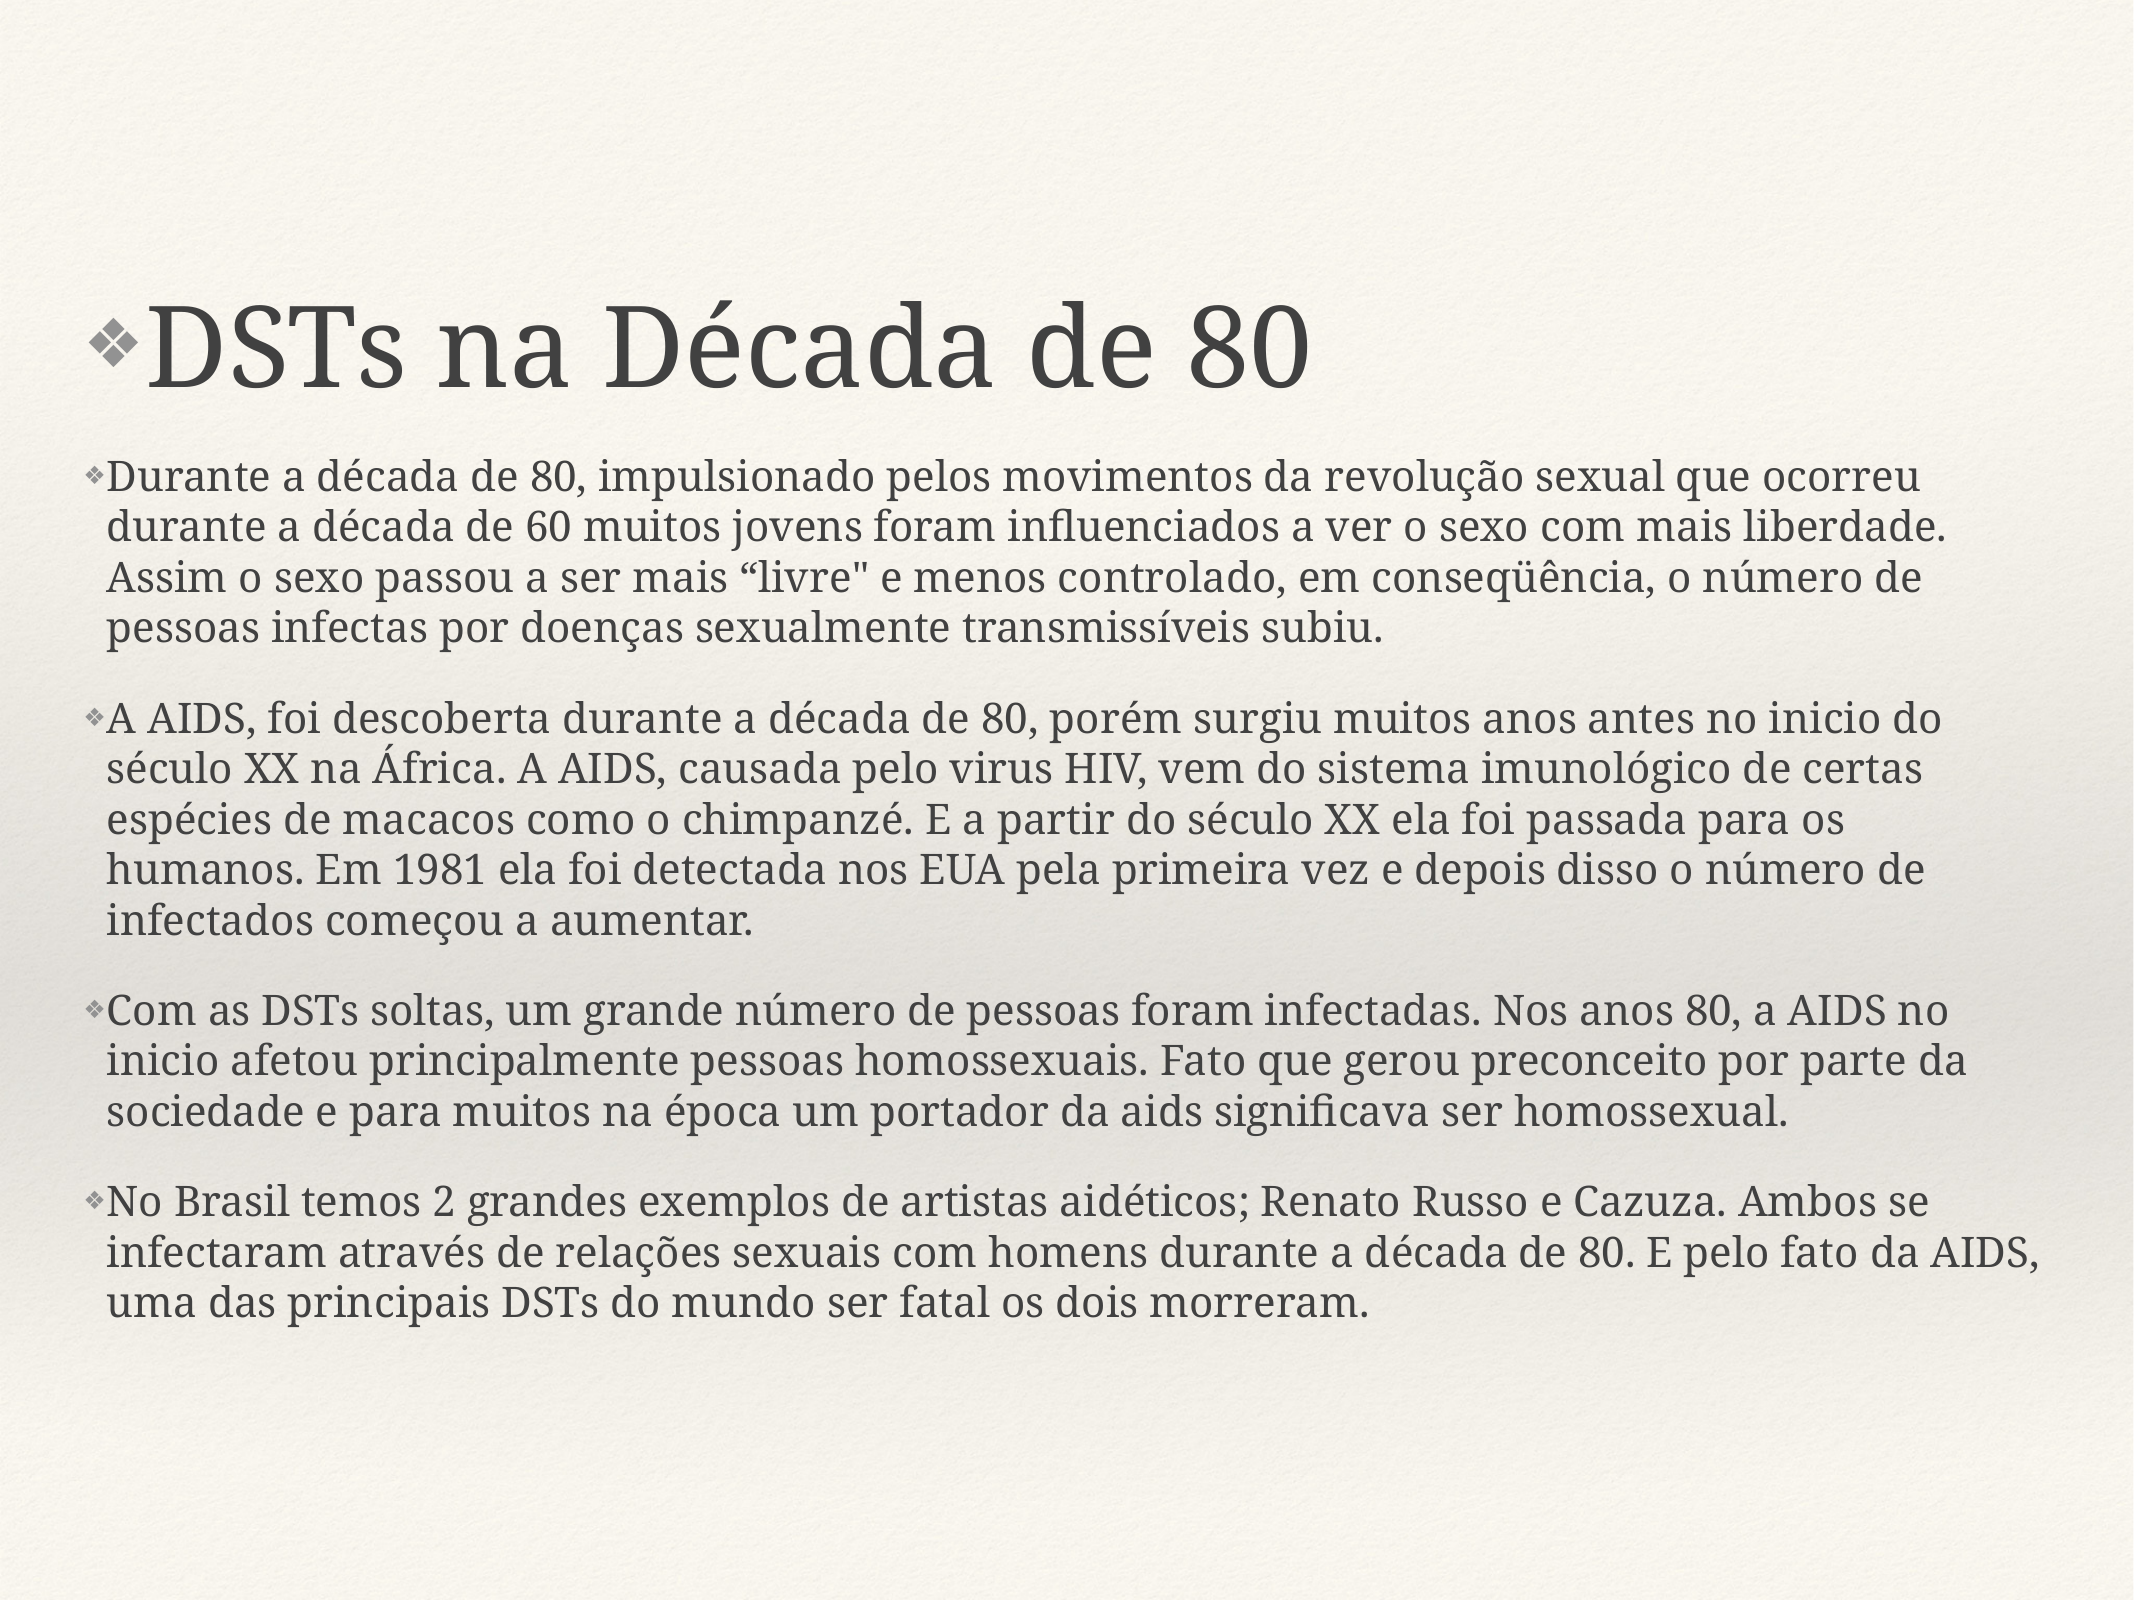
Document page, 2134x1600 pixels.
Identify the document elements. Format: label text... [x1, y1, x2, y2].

picture [0, 0, 2134, 1600]
list DSTs na Década de 80 Durante a década de 80, impulsionado pelos movimentos da revolução sexual que ocorreu durante a década de 60 muitos jovens foram influenciados a ver o sexo com mais liberdade. Assim o sexo passou a ser mais “livre" e menos controlado, em conseqüência, o número de pessoas infectas por doenças sexualmente transmissíveis subiu. A AIDS, foi descoberta durante a década de 80, porém surgiu muitos anos antes no inicio do século XX na África. A AIDS, causada pelo virus HIV, vem do sistema imunológico de certas espécies de macacos como o chimpanzé. E a partir do século XX ela foi passada para os humanos. Em 1981 ela foi detectada nos EUA pela primeira vez e depois disso o número de infectados começou a aumentar. Com as DSTs soltas, um grande número de pessoas foram infectadas. Nos anos 80, a AIDS no inicio afetou principalmente pessoas homossexuais. Fato que gerou preconceito por parte da sociedade e para muitos na época um portador da aids significava ser homossexual. No Brasil temos 2 grandes exemplos de artistas aidéticos; Renato Russo e Cazuza. Ambos se infectaram através de relações sexuais com homens durante a década de 80. E pelo fato da AIDS, uma das principais DSTs do mundo ser fatal os dois morreram. [82, 207, 2051, 1393]
